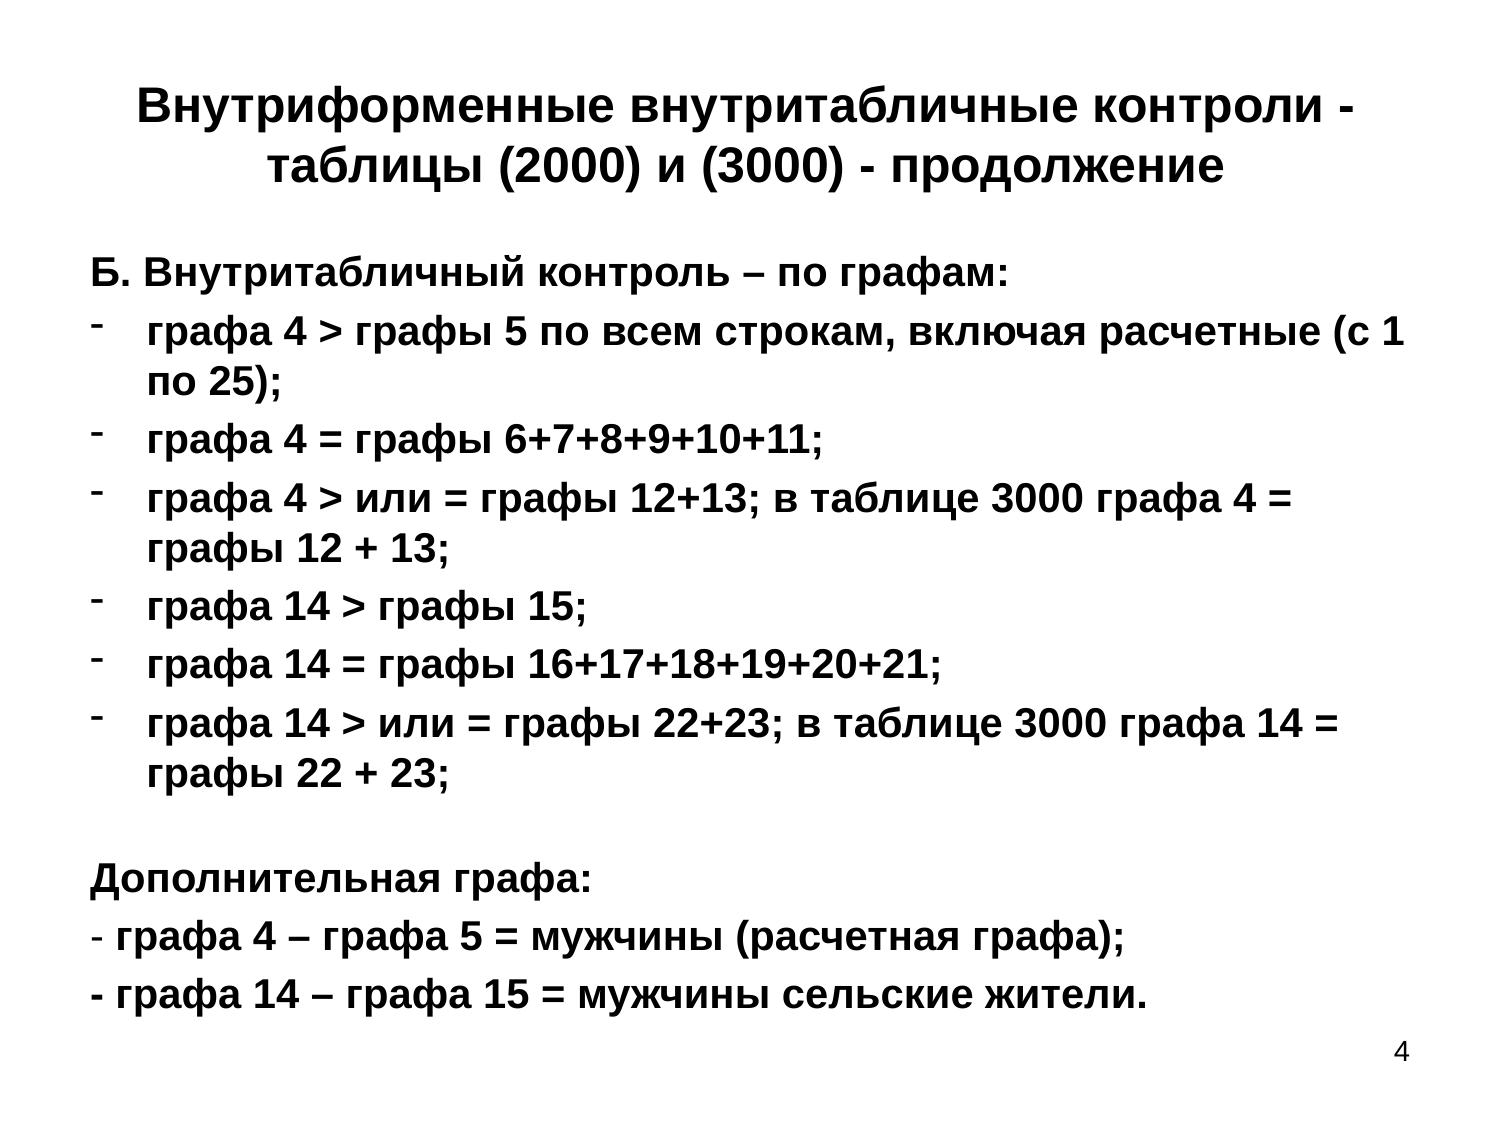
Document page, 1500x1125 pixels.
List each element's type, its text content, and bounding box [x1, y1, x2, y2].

slide_number 4 [1074, 1024, 1425, 1103]
list Б. Внутритабличный контроль – по графам: графа 4 > графы 5 по всем строкам, включая расчетные (с 1 по 25); графа 4 = графы 6+7+8+9+10+11; графа 4 > или = графы 12+13; в таблице 3000 графа 4 = графы 12 + 13; графа 14 > графы 15; графа 14 = графы 16+17+18+19+20+21; графа 14 > или = графы 22+23; в таблице 3000 графа 14 = графы 22 + 23; Дополнительная графа: - графа 4 – графа 5 = мужчины (расчетная графа); - графа 14 – графа 15 = мужчины сельские жители. [74, 237, 1426, 1043]
title Внутриформенные внутритабличные контроли -таблицы (2000) и (3000) - продолжение [70, 38, 1422, 226]
